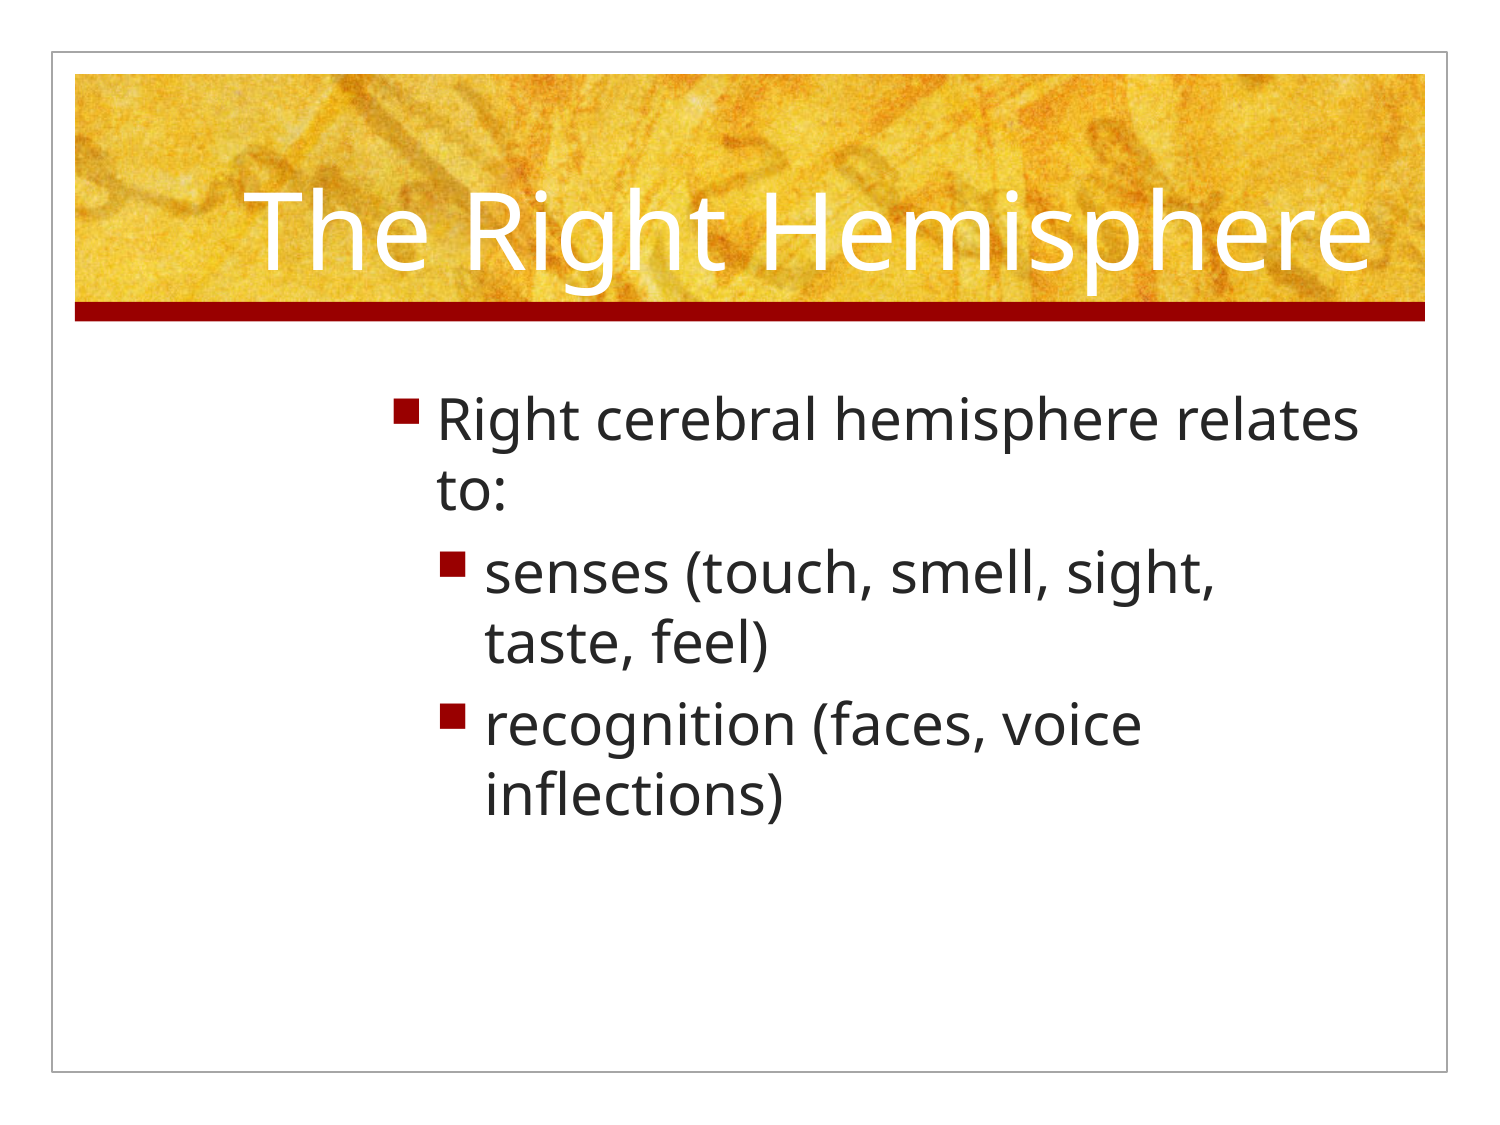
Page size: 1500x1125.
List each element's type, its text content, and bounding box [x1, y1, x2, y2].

picture [75, 74, 1425, 301]
list Right cerebral hemisphere relates to: senses (touch, smell, sight, taste, feel) recognition (faces, voice inflections) [375, 375, 1392, 1005]
title The Right Hemisphere [108, 74, 1392, 292]
